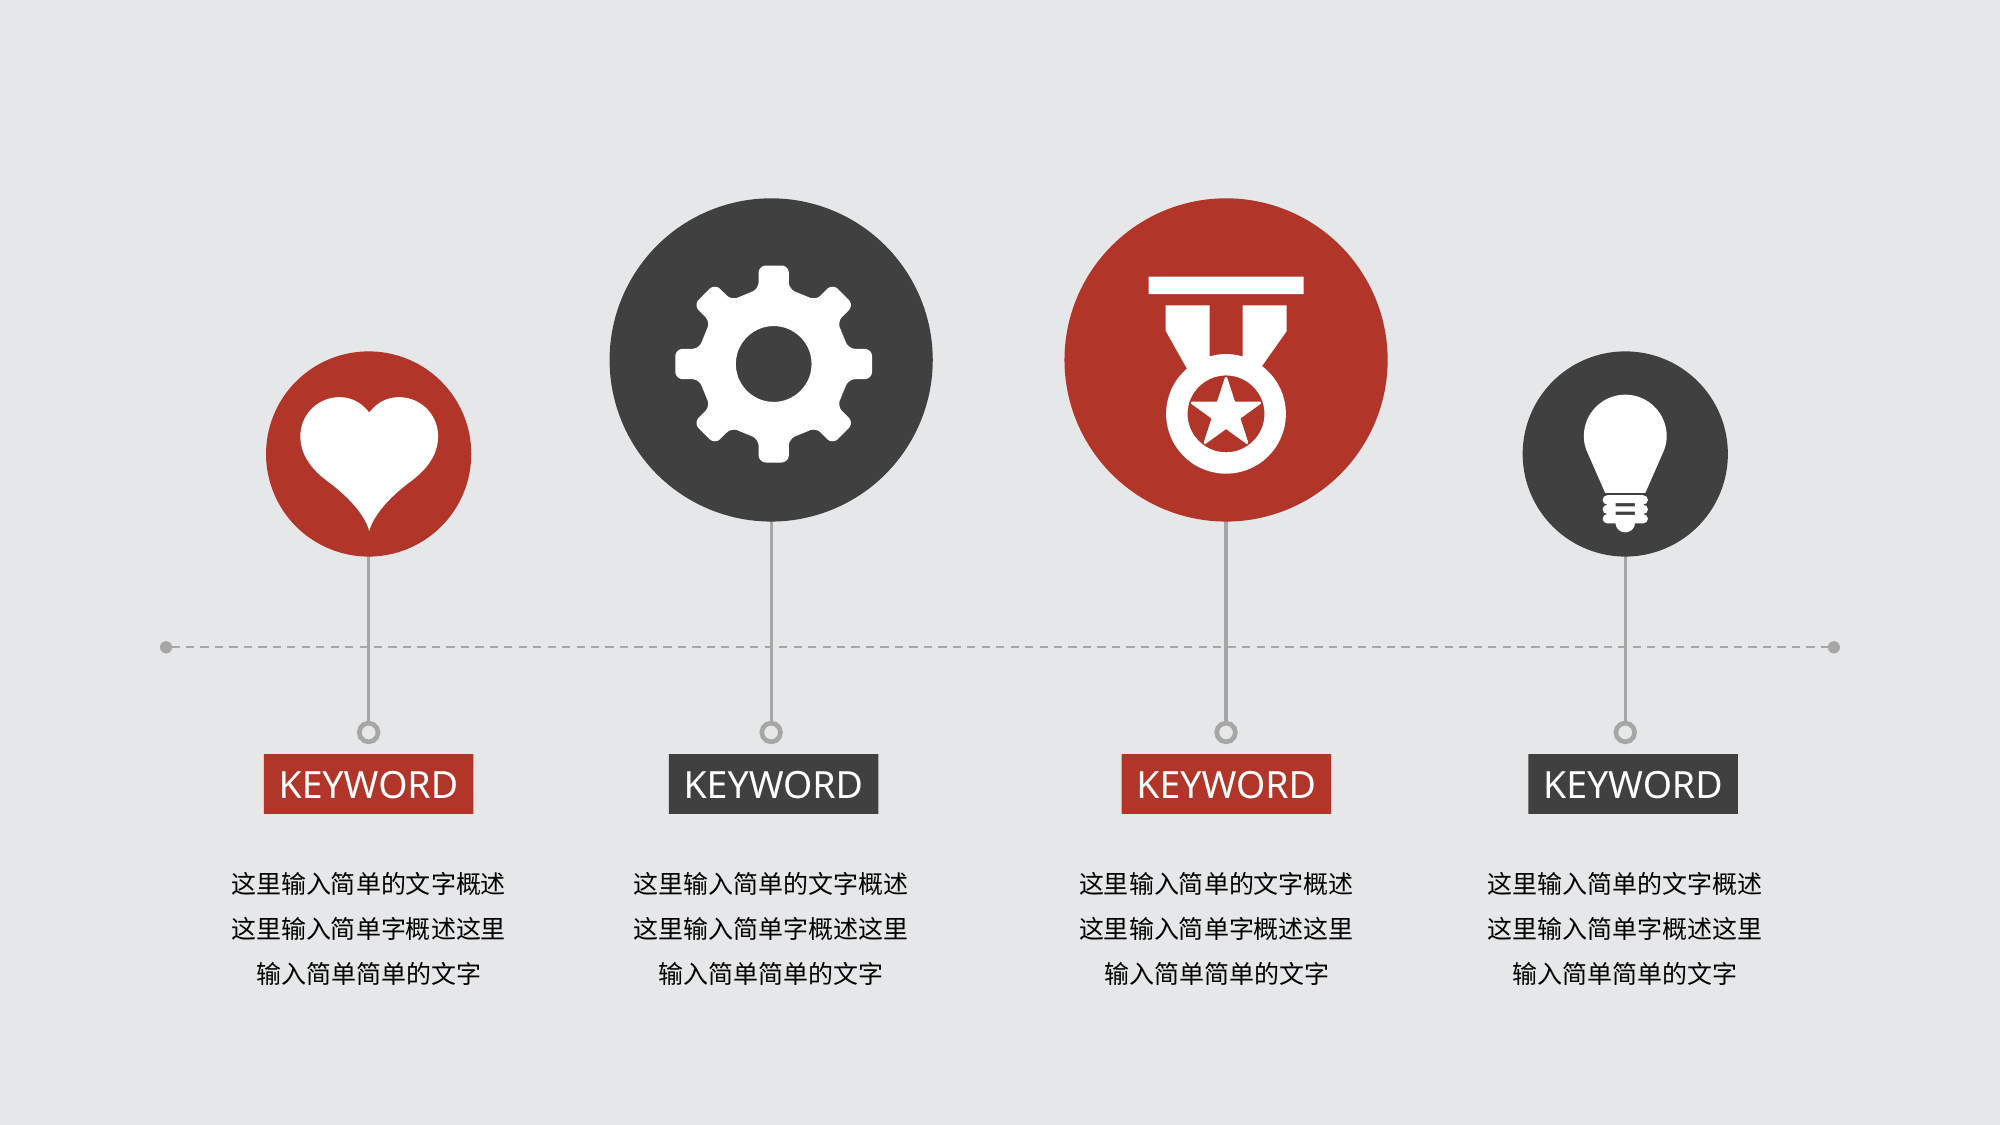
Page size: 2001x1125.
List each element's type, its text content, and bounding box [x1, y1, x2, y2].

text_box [609, 198, 933, 742]
text_box KEYWORD [668, 754, 879, 814]
text_box 这里输入简单的文字概述这里输入简单字概述这里输入简单简单的文字 [204, 846, 533, 996]
text_box KEYWORD [1528, 754, 1738, 814]
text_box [1522, 351, 1728, 742]
text_box 这里输入简单的文字概述这里输入简单字概述这里输入简单简单的文字 [606, 846, 936, 996]
text_box KEYWORD [1121, 754, 1332, 814]
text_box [1064, 198, 1388, 742]
text_box KEYWORD [263, 754, 474, 814]
text_box 这里输入简单的文字概述这里输入简单字概述这里输入简单简单的文字 [1460, 846, 1790, 996]
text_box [266, 351, 472, 742]
text_box 这里输入简单的文字概述这里输入简单字概述这里输入简单简单的文字 [1052, 846, 1382, 996]
